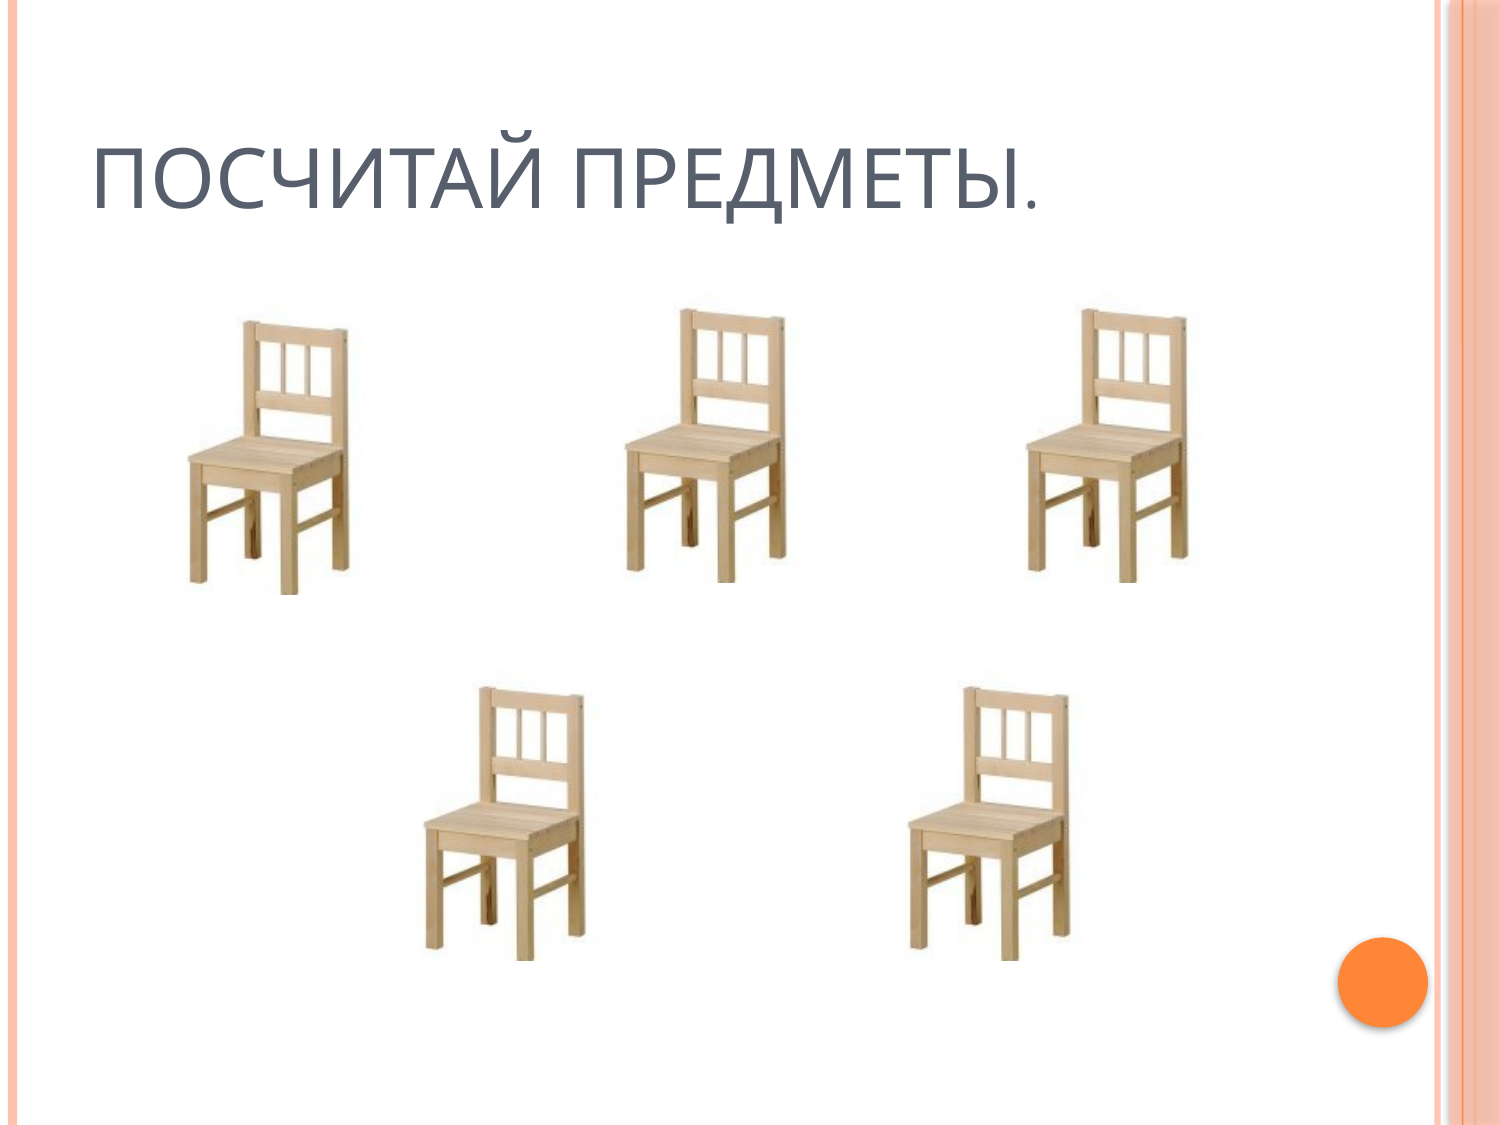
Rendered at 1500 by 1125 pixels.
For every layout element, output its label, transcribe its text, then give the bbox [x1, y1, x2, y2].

picture [548, 290, 852, 584]
picture [832, 668, 1135, 962]
picture [111, 302, 415, 596]
picture [950, 290, 1253, 584]
picture [347, 668, 651, 962]
title Посчитай предметы. [75, 45, 1300, 233]
